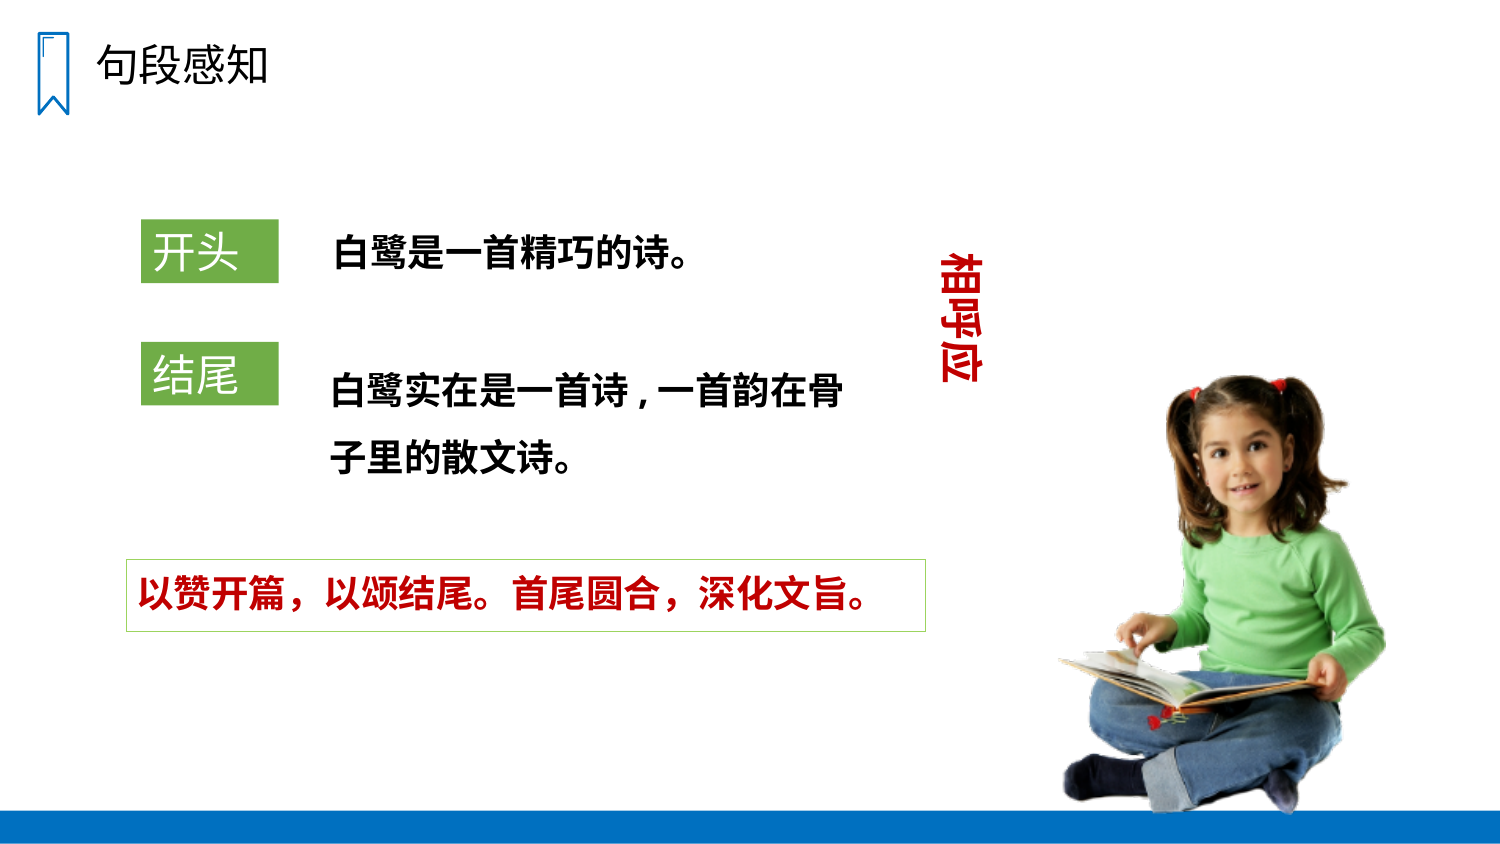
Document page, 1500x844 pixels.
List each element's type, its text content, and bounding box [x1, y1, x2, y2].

text_box [126, 559, 926, 632]
text_box 相呼应 [925, 247, 1001, 430]
text_box 句段感知 [83, 32, 282, 96]
text_box 白鹭实在是一首诗,一首韵在骨子里的散文诗。 [317, 338, 875, 485]
text_box 开头 [141, 219, 279, 284]
text_box 白鹭是一首精巧的诗。 [321, 223, 716, 280]
text_box 结尾 [141, 341, 279, 406]
picture [1057, 374, 1386, 815]
text_box 以赞开篇，以颂结尾。首尾圆合，深化文旨。 [124, 564, 918, 621]
